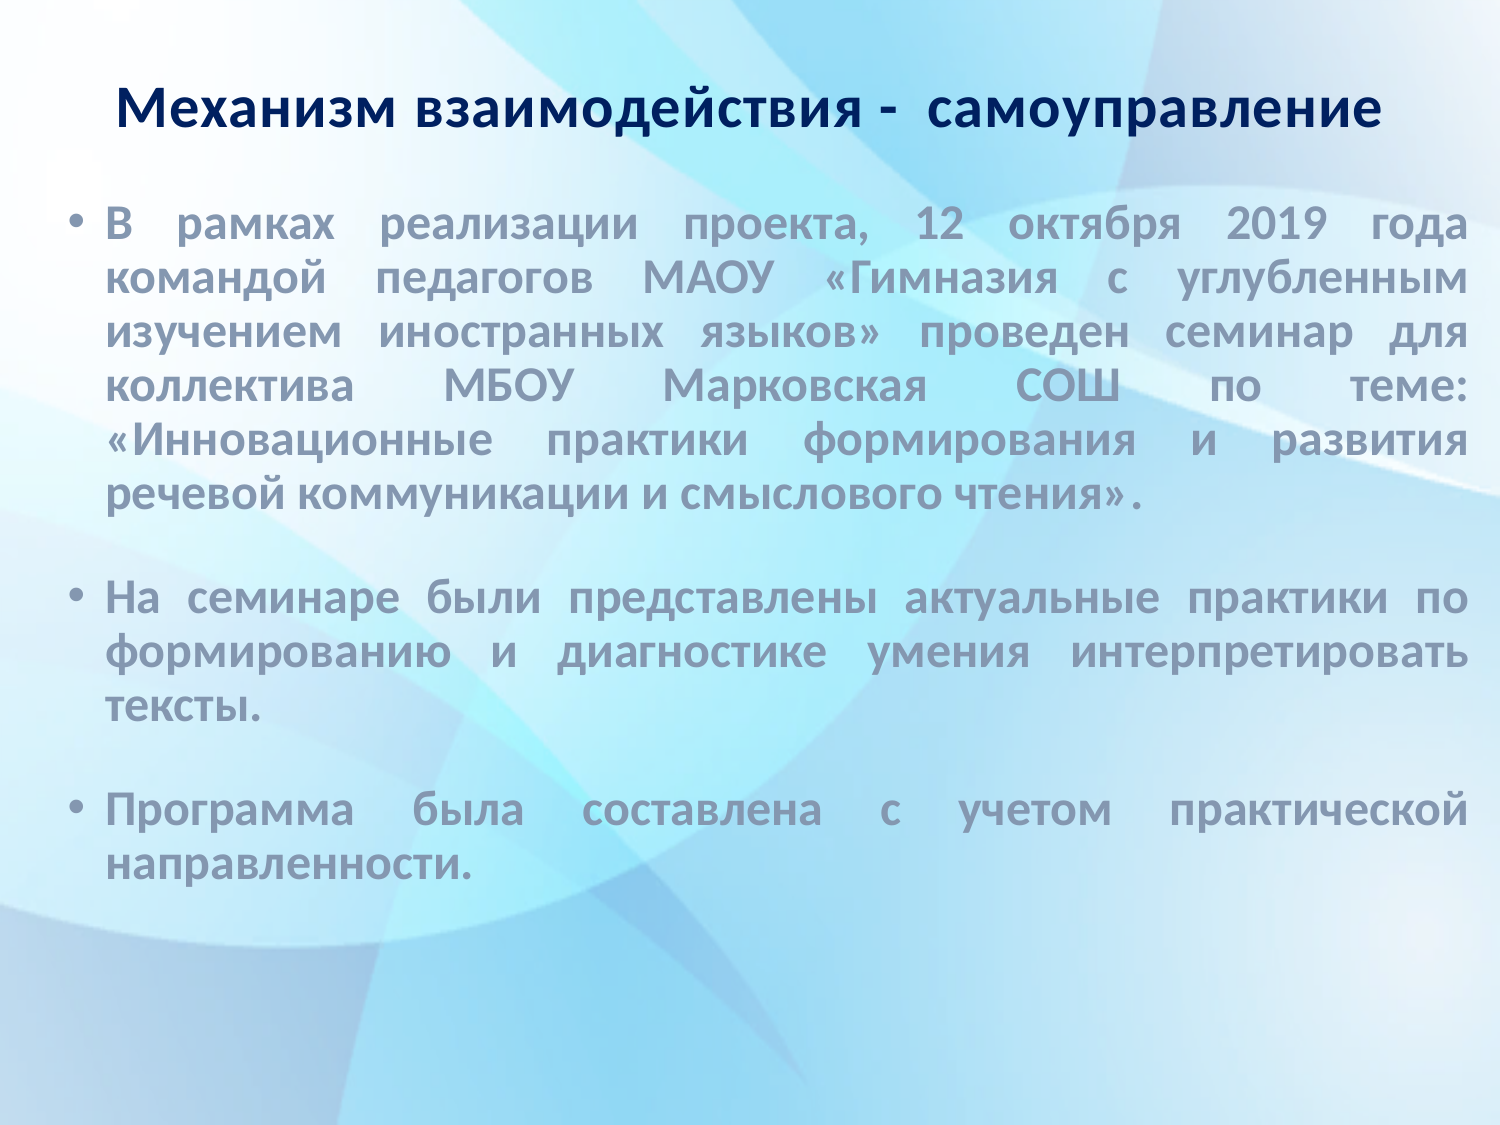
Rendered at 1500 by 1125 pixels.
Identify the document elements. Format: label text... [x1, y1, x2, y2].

title Механизм взаимодействия - самоуправление [67, 34, 1433, 166]
list В рамках реализации проекта, 12 октября 2019 года командой педагогов МАОУ «Гимназия с углубленным изучением иностранных языков» проведен семинар для коллектива МБОУ Марковская СОШ по теме: «Инновационные практики формирования и развития речевой коммуникации и смыслового чтения». На семинаре были представлены актуальные практики по формированию и диагностике умения интерпретировать тексты. Программа была составлена с учетом практической направленности. [52, 189, 1486, 984]
